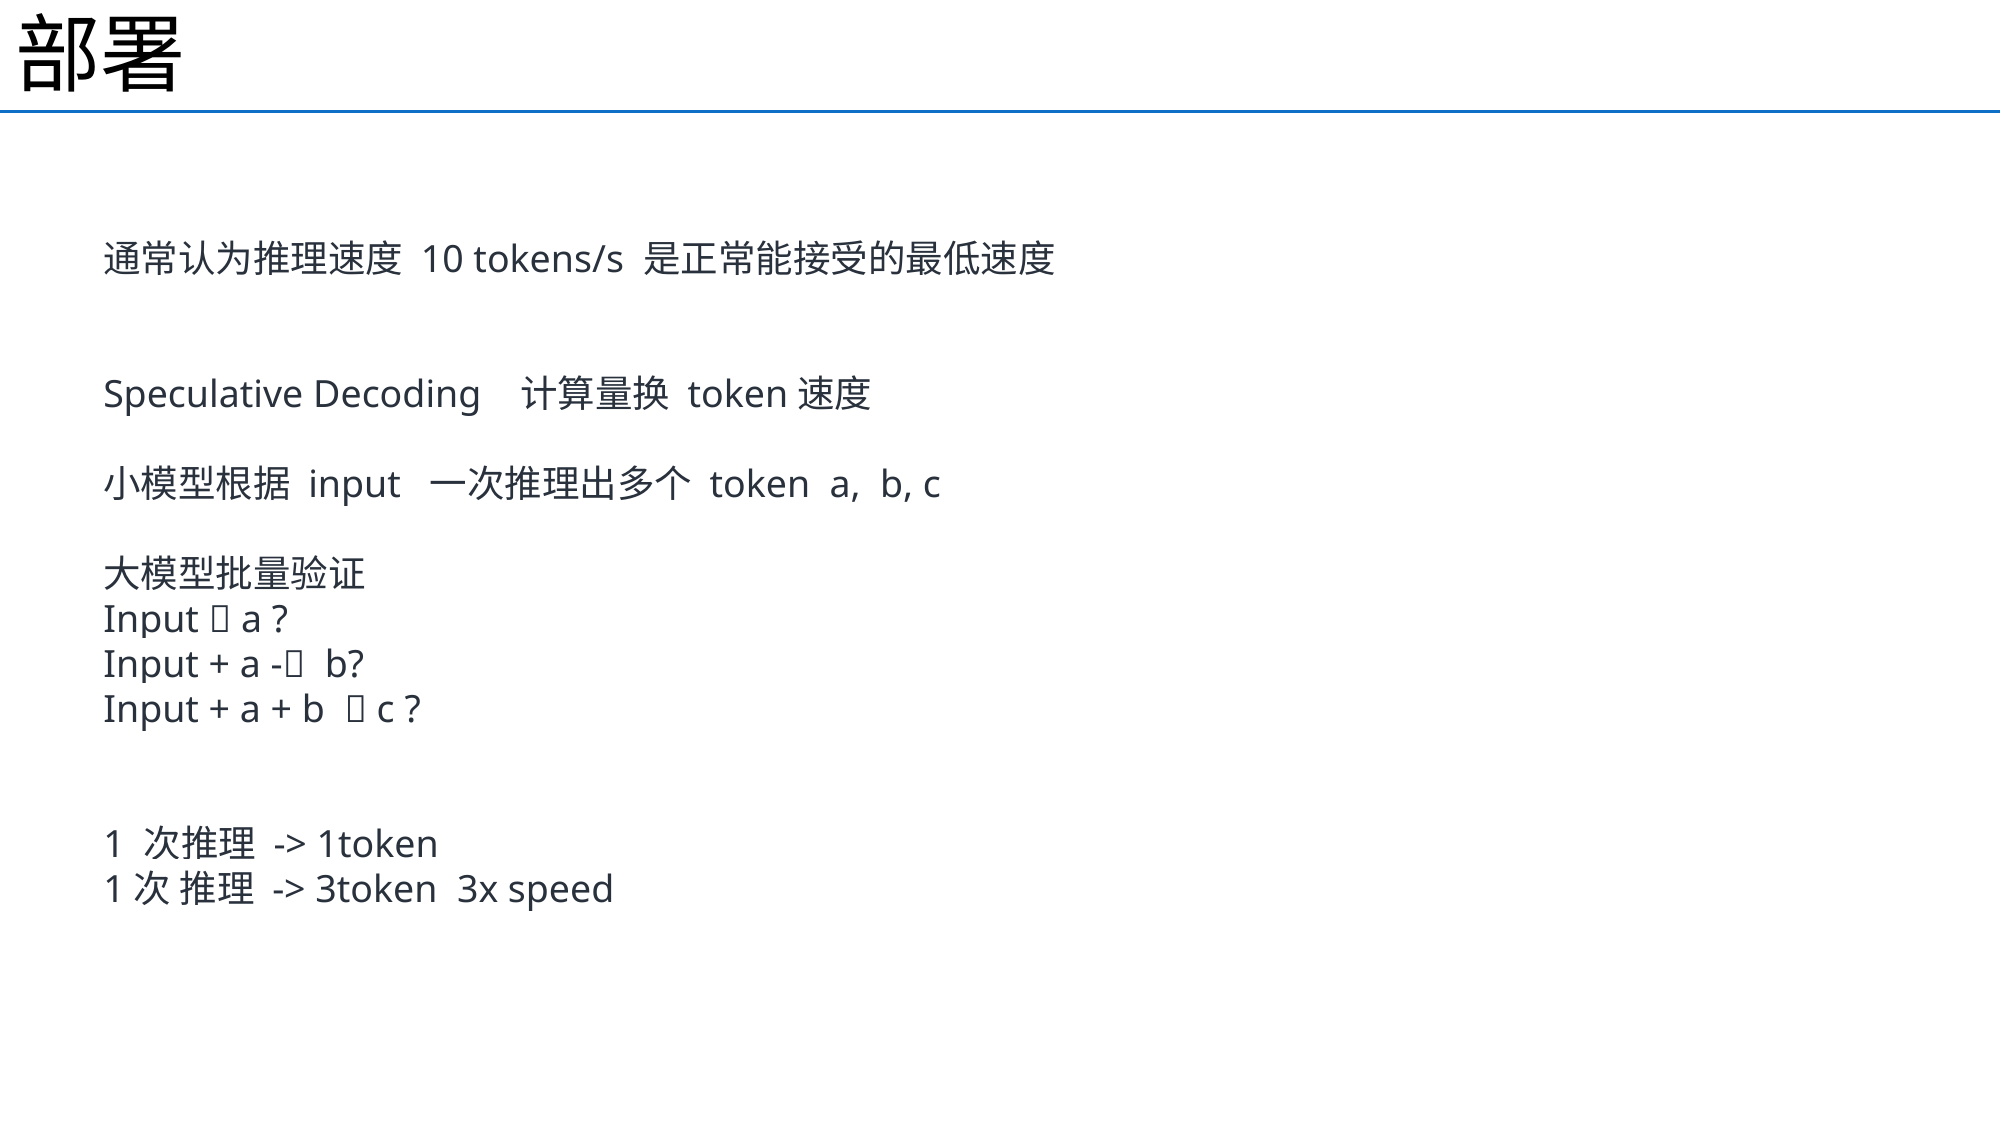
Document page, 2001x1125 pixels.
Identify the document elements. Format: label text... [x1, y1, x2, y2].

text_box 通常认为推理速度 10 tokens/s 是正常能接受的最低速度 Speculative Decoding 计算量换 token速度 小模型根据 input 一次推理出多个 token a, b, c 大模型批量验证 Input  a ? Input + a - b? Input + a + b  c ? 1 次推理 -> 1token 1次 推理 -> 3token 3x speed [88, 228, 1090, 918]
text_box 部署 [0, 3, 1725, 112]
